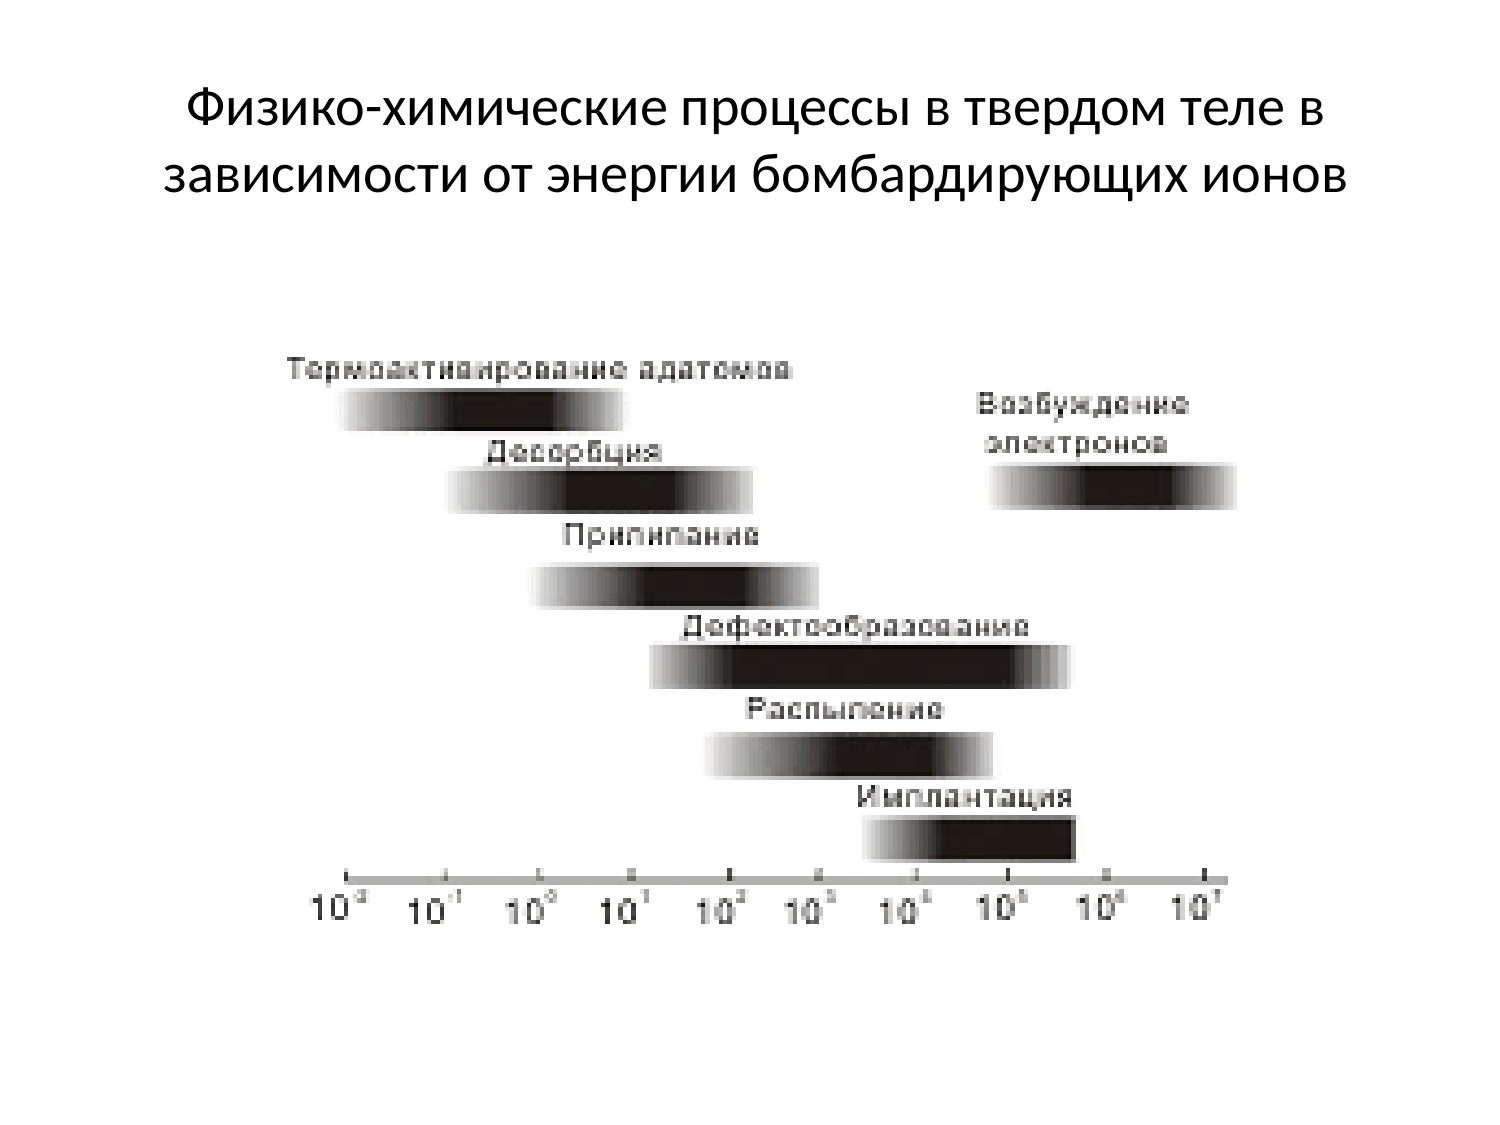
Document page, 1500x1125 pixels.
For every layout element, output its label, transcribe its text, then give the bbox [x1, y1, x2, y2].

title Физико-химические процессы в твердом теле в зависимости от энергии бомбардирующих ионов [87, 42, 1438, 231]
picture [218, 314, 1329, 951]
